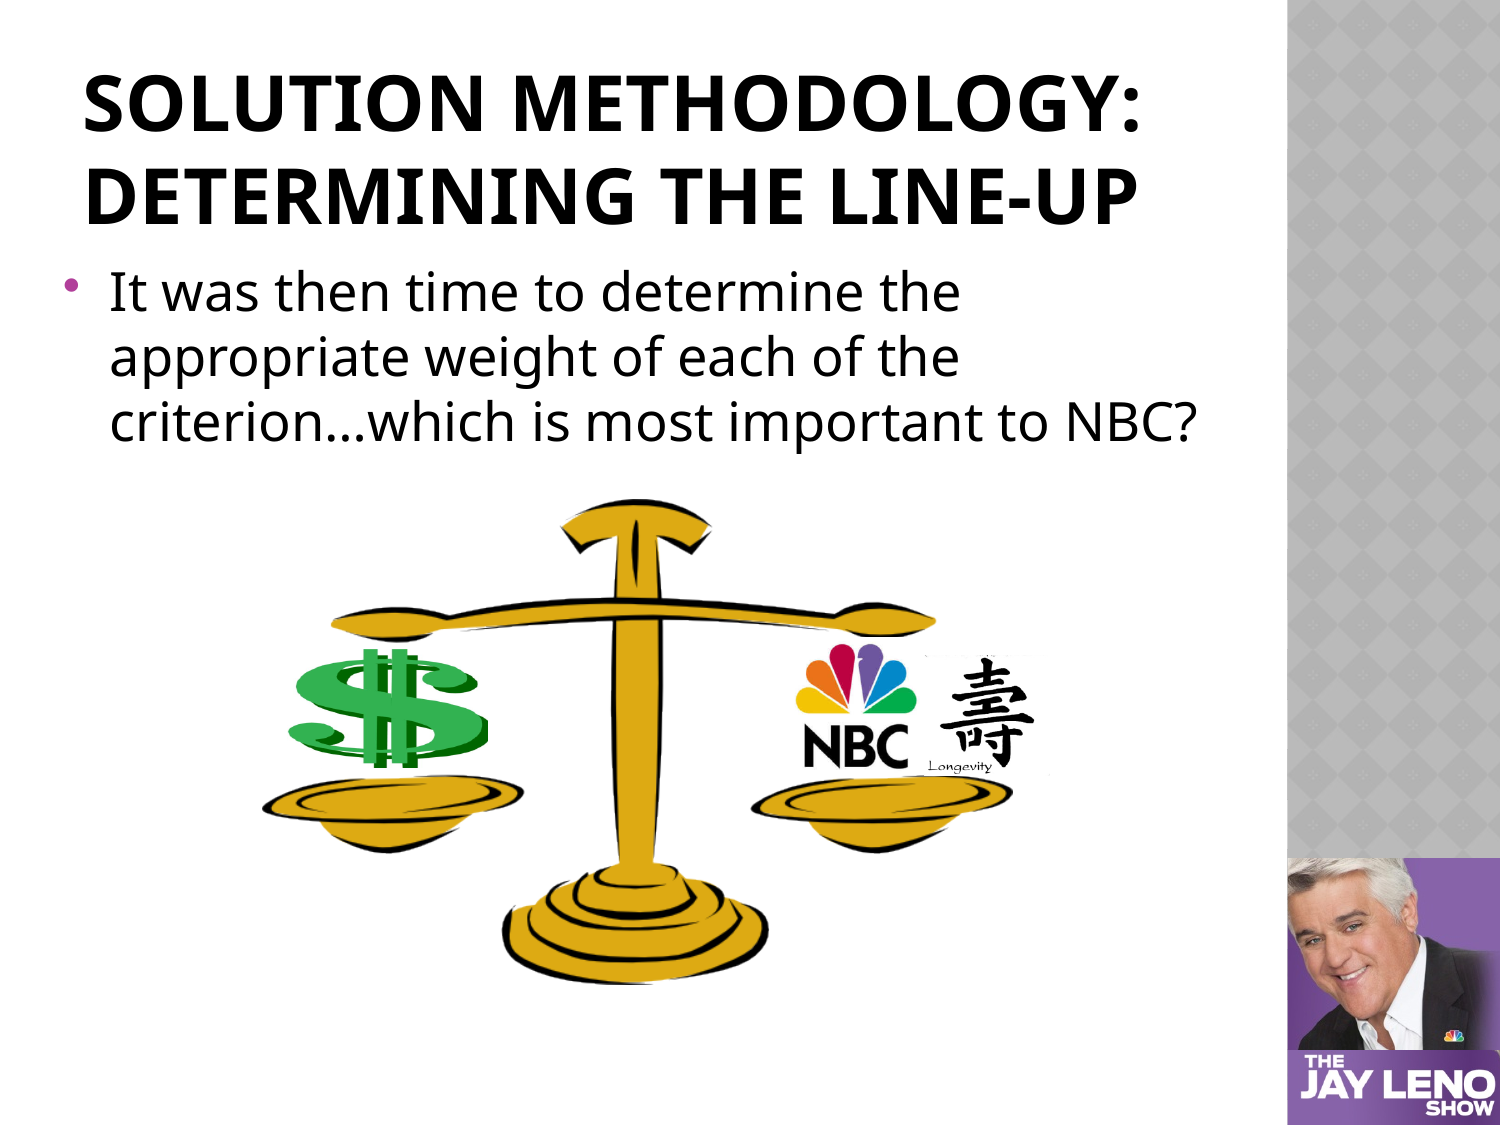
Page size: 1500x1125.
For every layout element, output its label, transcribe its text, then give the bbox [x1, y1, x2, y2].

picture [261, 499, 1051, 986]
title Solution Methodology: DETERMINING THE LINE-UP [75, 52, 1263, 240]
list It was then time to determine the appropriate weight of each of the criterion…which is most important to NBC? [50, 249, 1238, 500]
picture [1287, 858, 1500, 1125]
